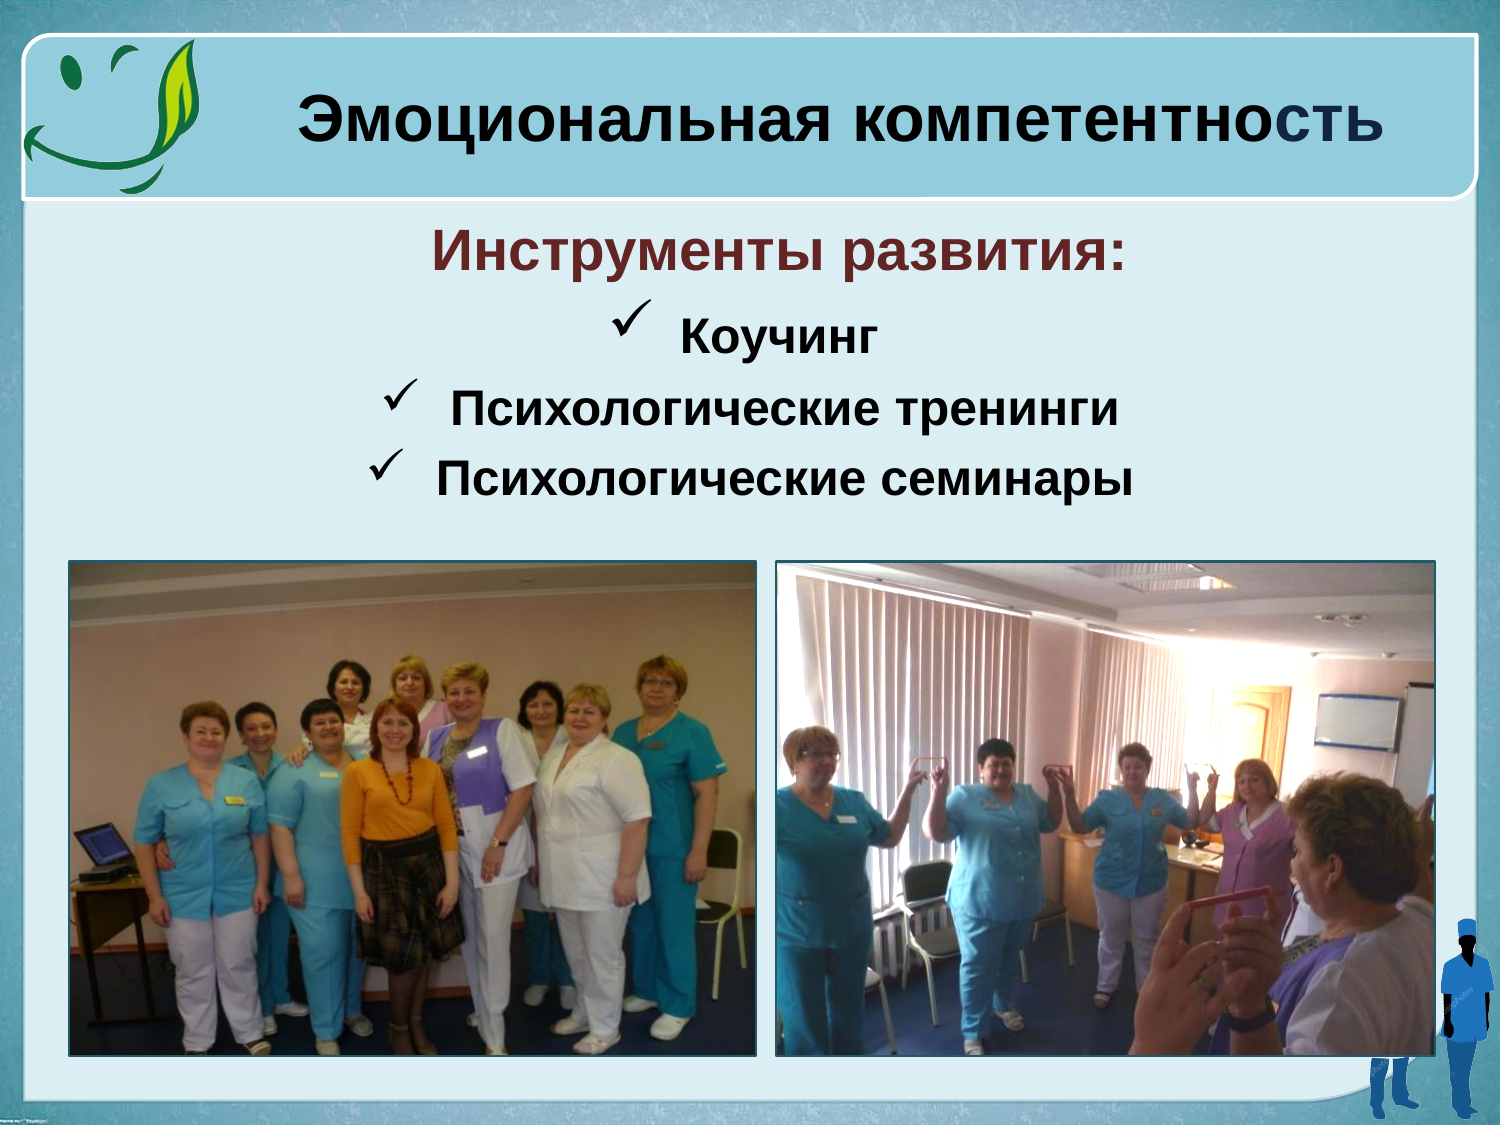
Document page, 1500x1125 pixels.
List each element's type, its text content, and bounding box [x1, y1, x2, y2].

picture [70, 562, 756, 1055]
picture [0, 0, 1500, 1125]
picture [777, 562, 1434, 1055]
list Инструменты развития: Коучинг Психологические тренинги Психологические семинары [29, 196, 1471, 1071]
title Эмоциональная компетентность [183, 45, 1500, 185]
